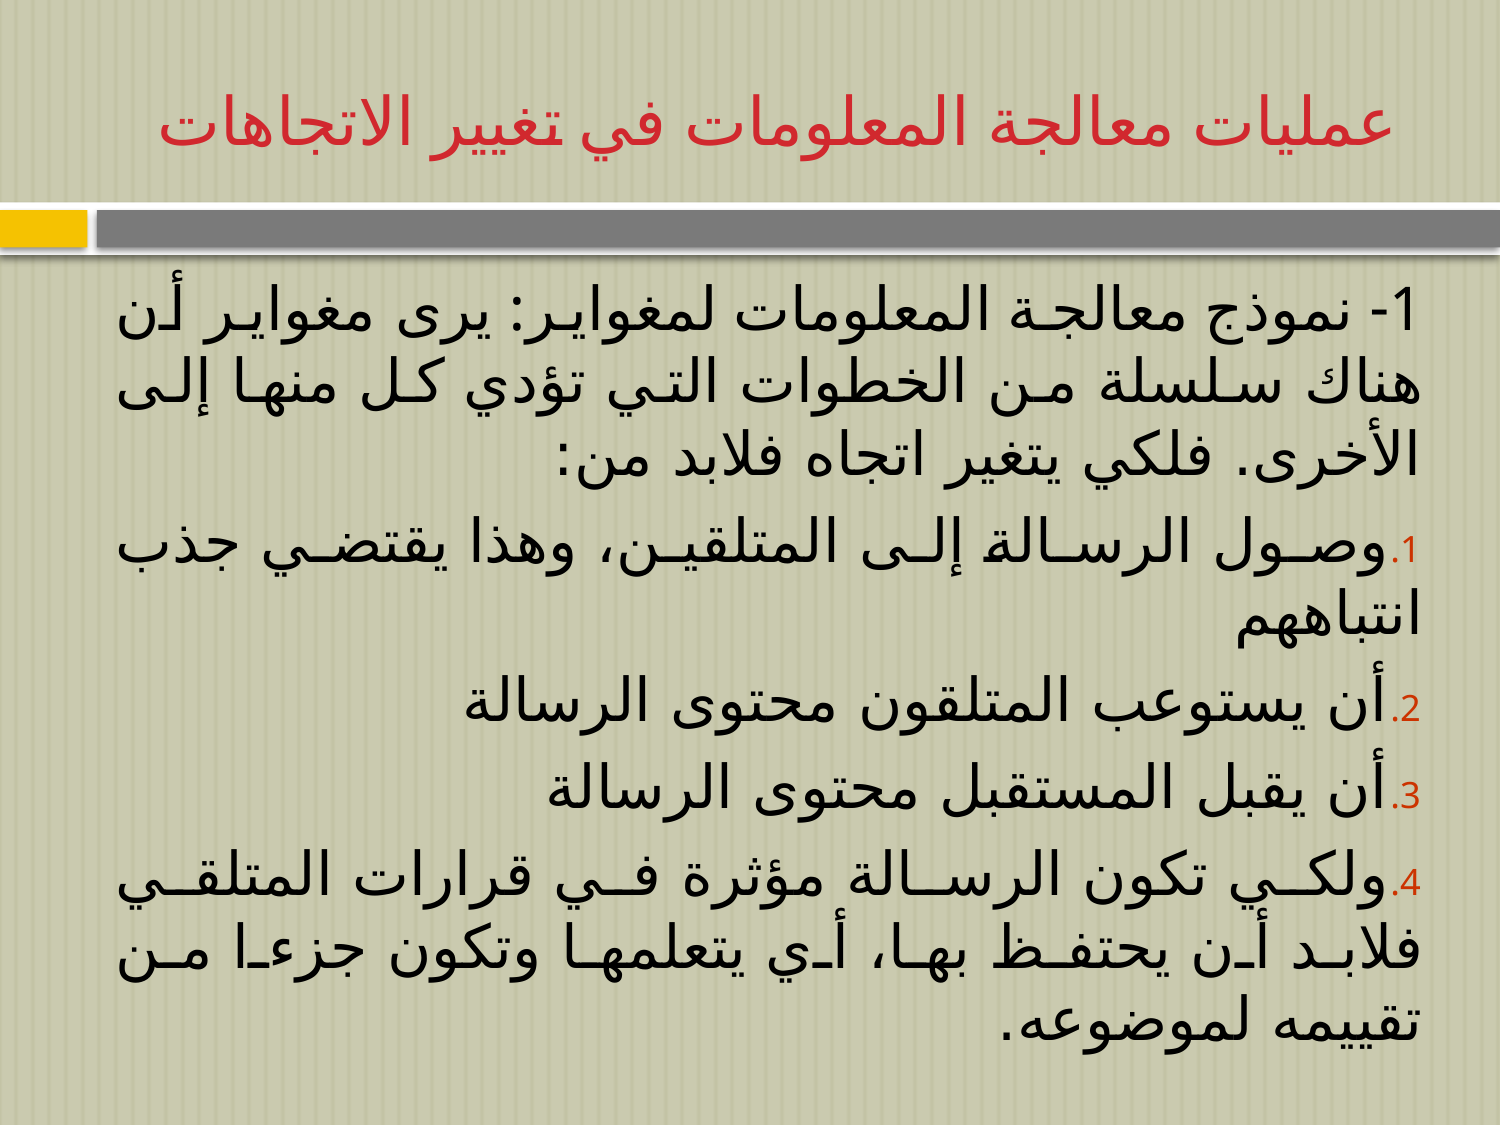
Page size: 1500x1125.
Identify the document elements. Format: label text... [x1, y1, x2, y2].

list 1- نموذج معالجة المعلومات لمغواير: يرى مغواير أن هناك سلسلة من الخطوات التي تؤدي كل منها إلى الأخرى. فلكي يتغير اتجاه فلابد من: وصول الرسالة إلى المتلقين، وهذا يقتضي جذب انتباههم أن يستوعب المتلقون محتوى الرسالة أن يقبل المستقبل محتوى الرسالة ولكي تكون الرسالة مؤثرة في قرارات المتلقي فلابد أن يحتفظ بها، أي يتعلمها وتكون جزءا من تقييمه لموضوعه. [100, 262, 1438, 1000]
title عمليات معالجة المعلومات في تغيير الاتجاهات [100, 37, 1438, 200]
